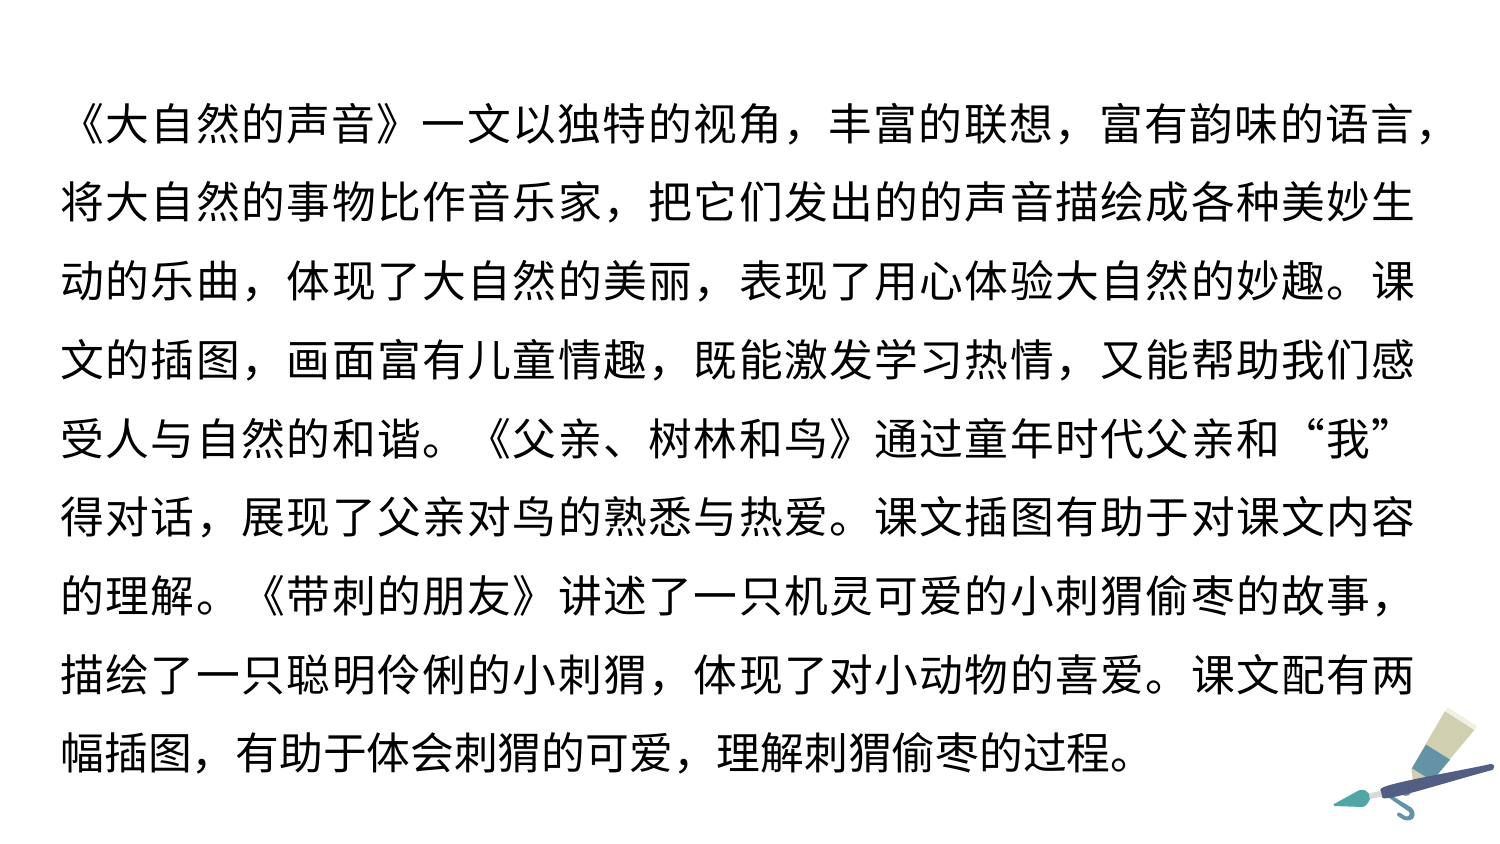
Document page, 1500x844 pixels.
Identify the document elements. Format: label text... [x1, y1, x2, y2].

text_box 《大自然的声音》一文以独特的视角，丰富的联想，富有韵味的语言，将大自然的事物比作音乐家，把它们发出的的声音描绘成各种美妙生动的乐曲，体现了大自然的美丽，表现了用心体验大自然的妙趣。课文的插图，画面富有儿童情趣，既能激发学习热情，又能帮助我们感受人与自然的和谐。《父亲、树林和鸟》通过童年时代父亲和“我”得对话，展现了父亲对鸟的熟悉与热爱。课文插图有助于对课文内容的理解。《带刺的朋友》讲述了一只机灵可爱的小刺猬偷枣的故事，描绘了一只聪明伶俐的小刺猬，体现了对小动物的喜爱。课文配有两幅插图，有助于体会刺猬的可爱，理解刺猬偷枣的过程。 [0, 62, 1432, 786]
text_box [1358, 708, 1481, 844]
